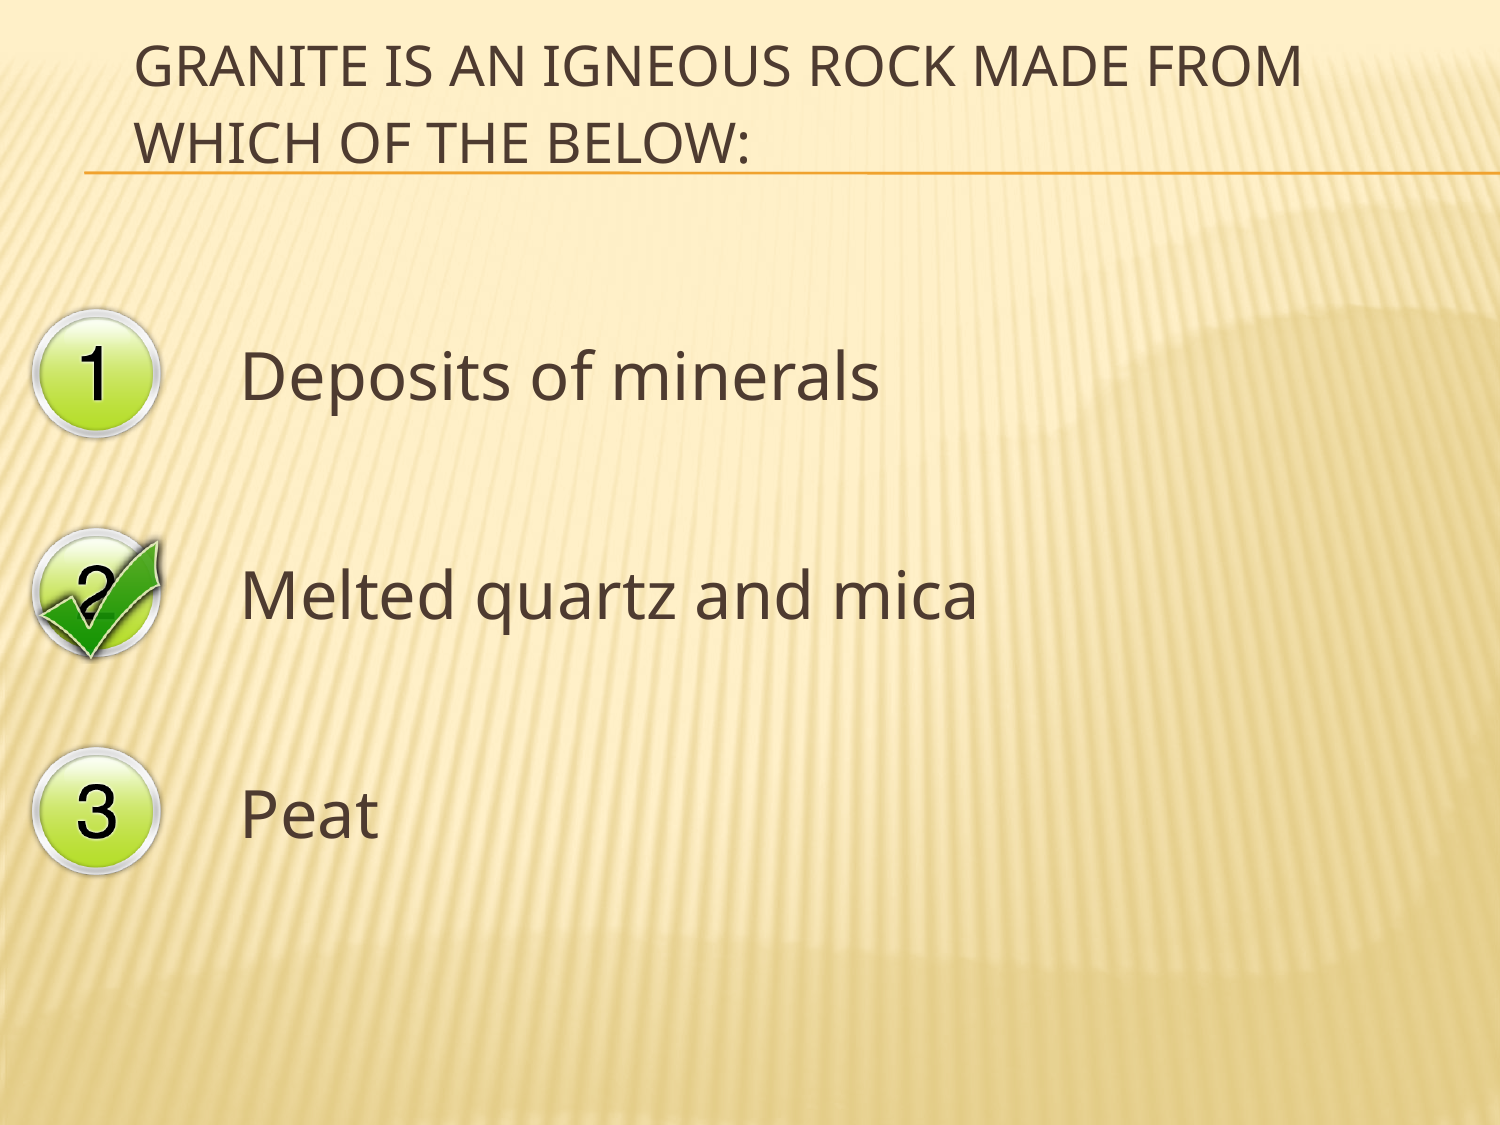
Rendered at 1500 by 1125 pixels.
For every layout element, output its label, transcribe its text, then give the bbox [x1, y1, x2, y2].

list Melted quartz and mica [225, 493, 1437, 693]
picture [25, 522, 167, 664]
list Peat [225, 711, 1437, 912]
list Deposits of minerals [225, 274, 1437, 474]
text_box Granite is an igneous rock made from which of the below: [25, 19, 1413, 188]
picture [25, 741, 167, 882]
picture [25, 303, 167, 445]
